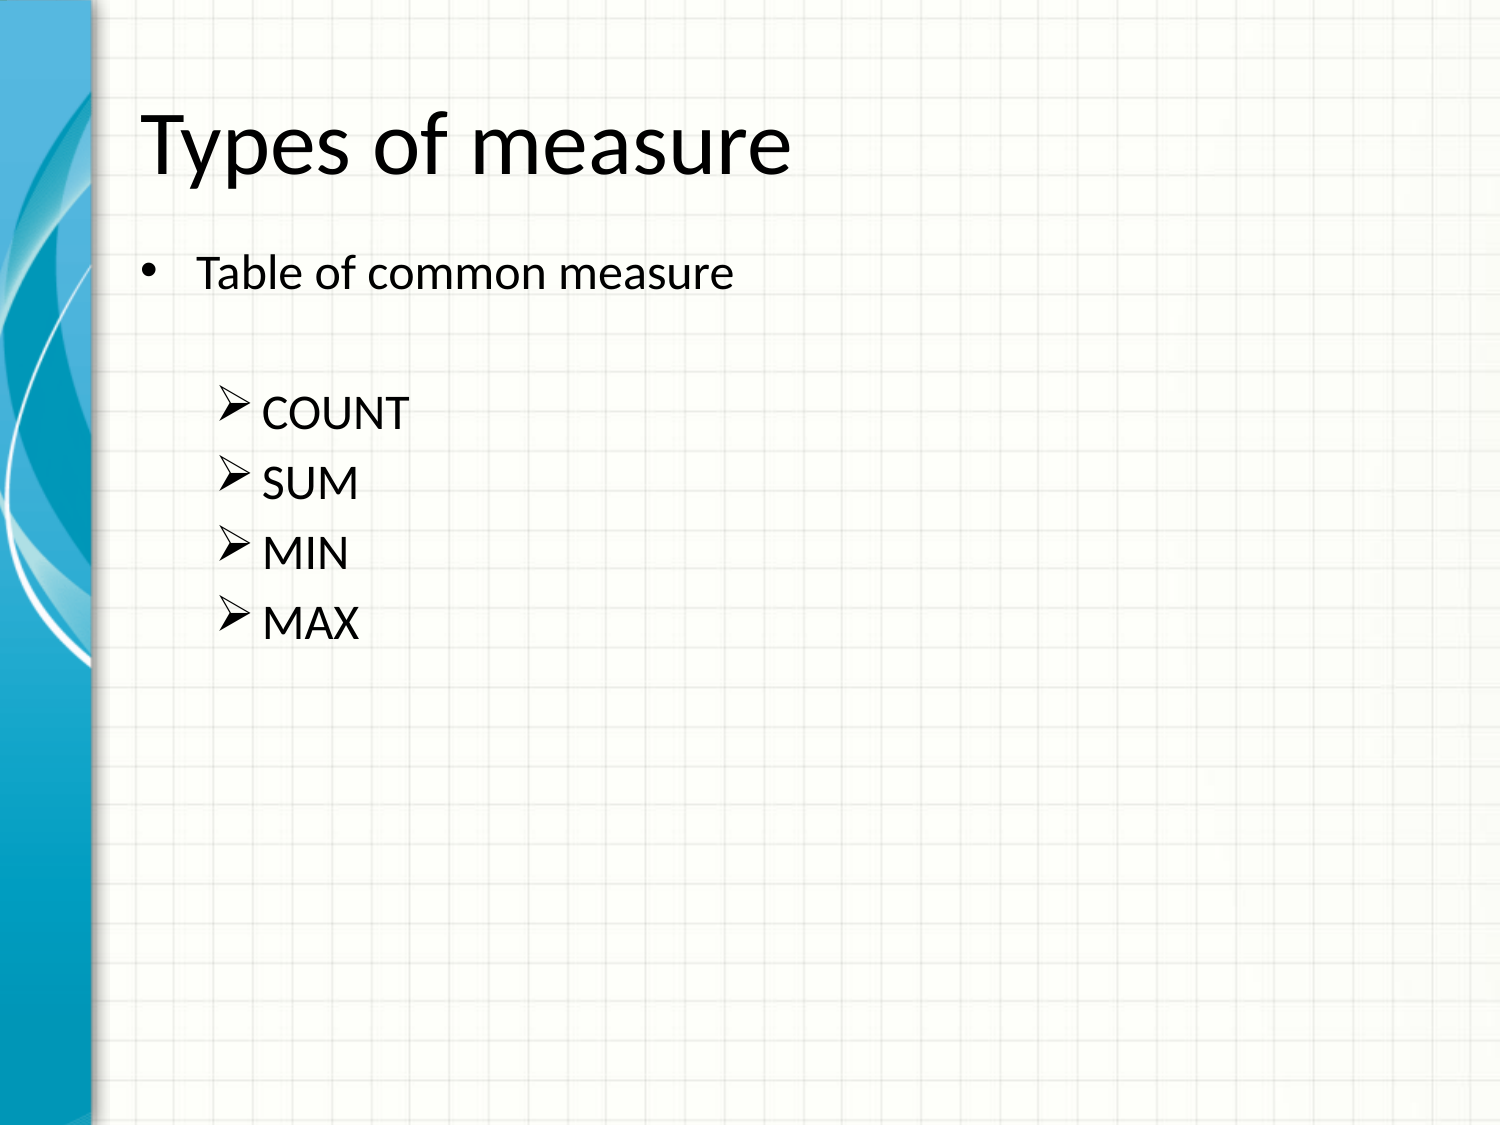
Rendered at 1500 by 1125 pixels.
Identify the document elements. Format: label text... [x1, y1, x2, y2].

title Types of measure [125, 44, 1450, 231]
picture [0, 0, 1500, 1125]
list Table of common measure COUNT SUM MIN MAX [125, 231, 1450, 1081]
